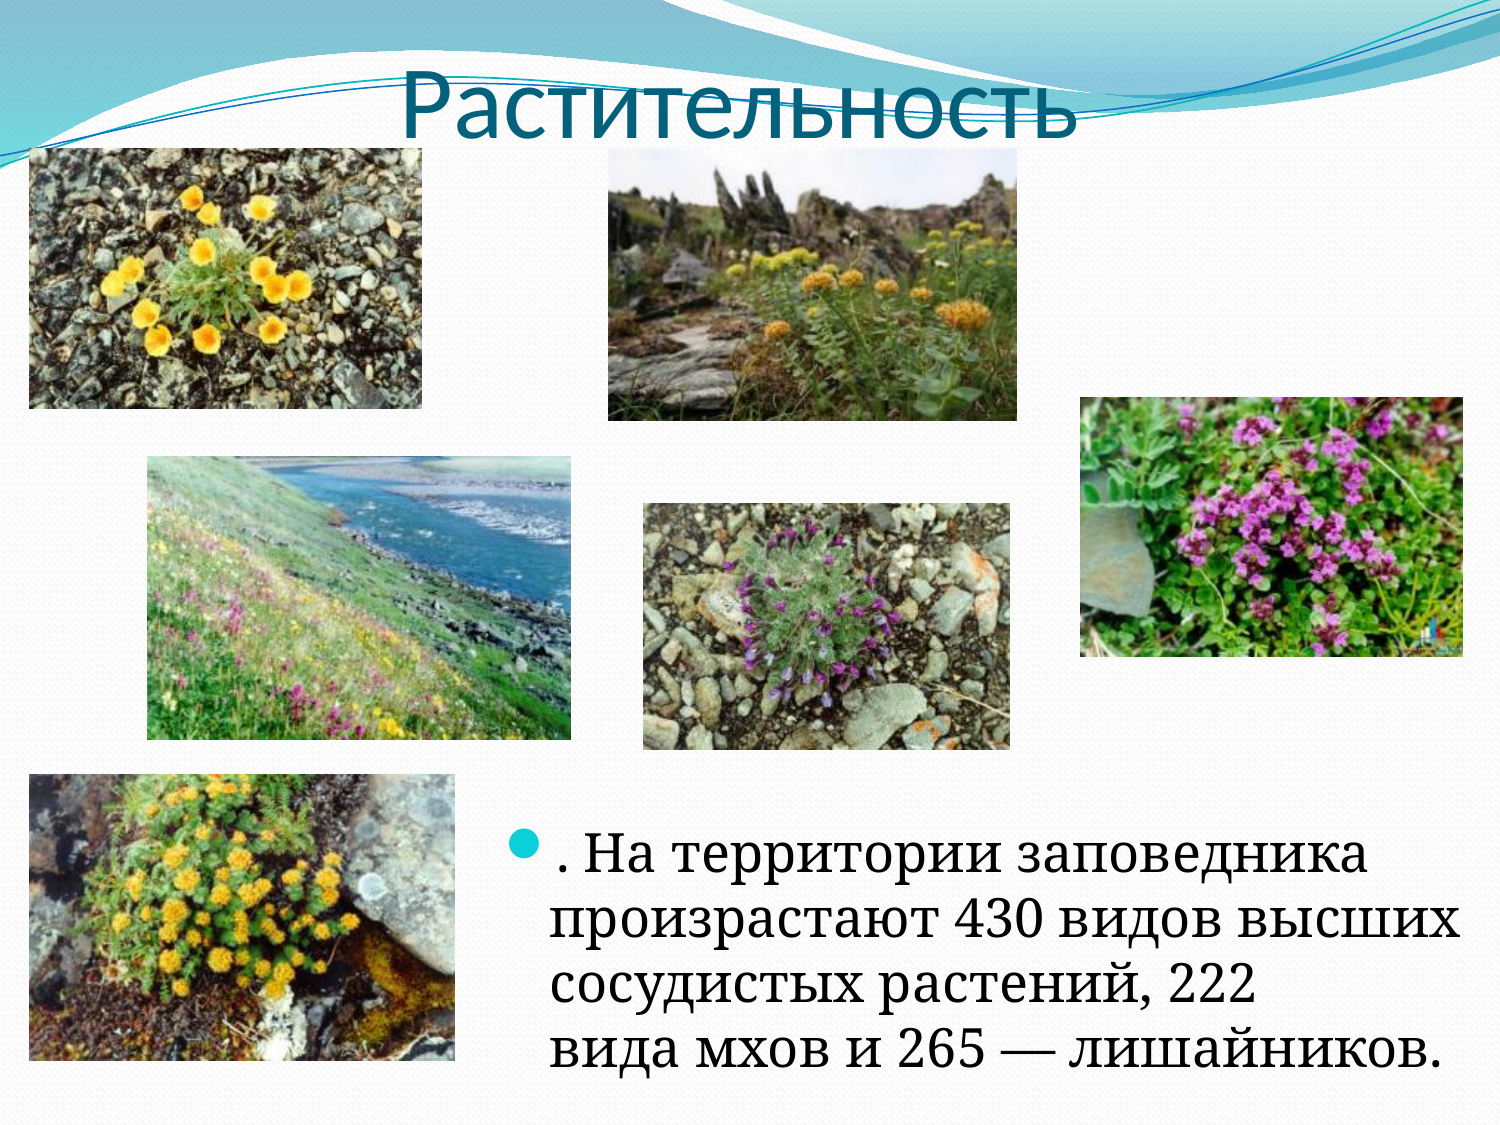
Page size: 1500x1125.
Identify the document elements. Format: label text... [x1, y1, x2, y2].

picture [643, 503, 1011, 750]
title Растительность [64, 0, 1415, 160]
picture [608, 148, 1017, 421]
list . На территории заповедника произрастают 430 видов высших сосудистых растений, 222 вида мхов и 265 — лишайников. [490, 810, 1500, 1125]
picture [29, 774, 455, 1061]
picture [147, 455, 571, 740]
picture [29, 148, 422, 410]
picture [1080, 396, 1463, 658]
